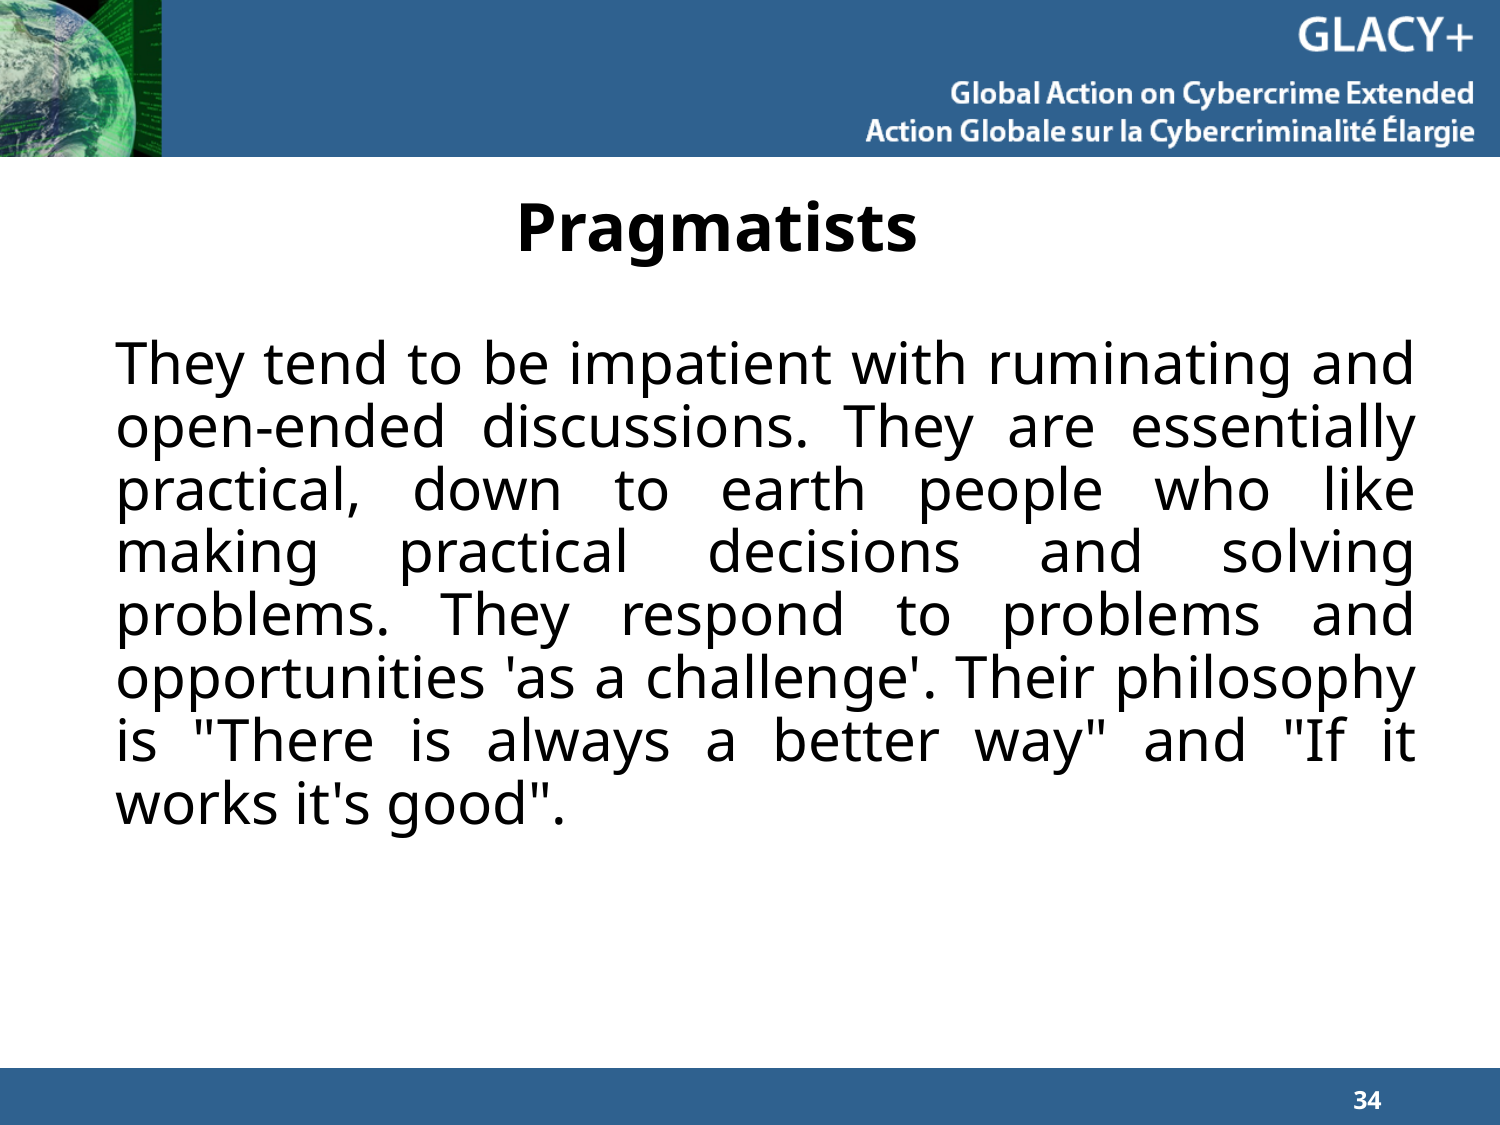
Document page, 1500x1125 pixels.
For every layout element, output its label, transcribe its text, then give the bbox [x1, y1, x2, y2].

slide_number 34 [1059, 1071, 1397, 1125]
list They tend to be impatient with ruminating and open-ended discussions. They are essentially practical, down to earth people who like making practical decisions and solving problems. They respond to problems and opportunities 'as a challenge'. Their philosophy is "There is always a better way" and "If it works it's good". [100, 326, 1432, 1028]
picture [0, 0, 1500, 157]
title Pragmatists [0, 154, 1449, 305]
